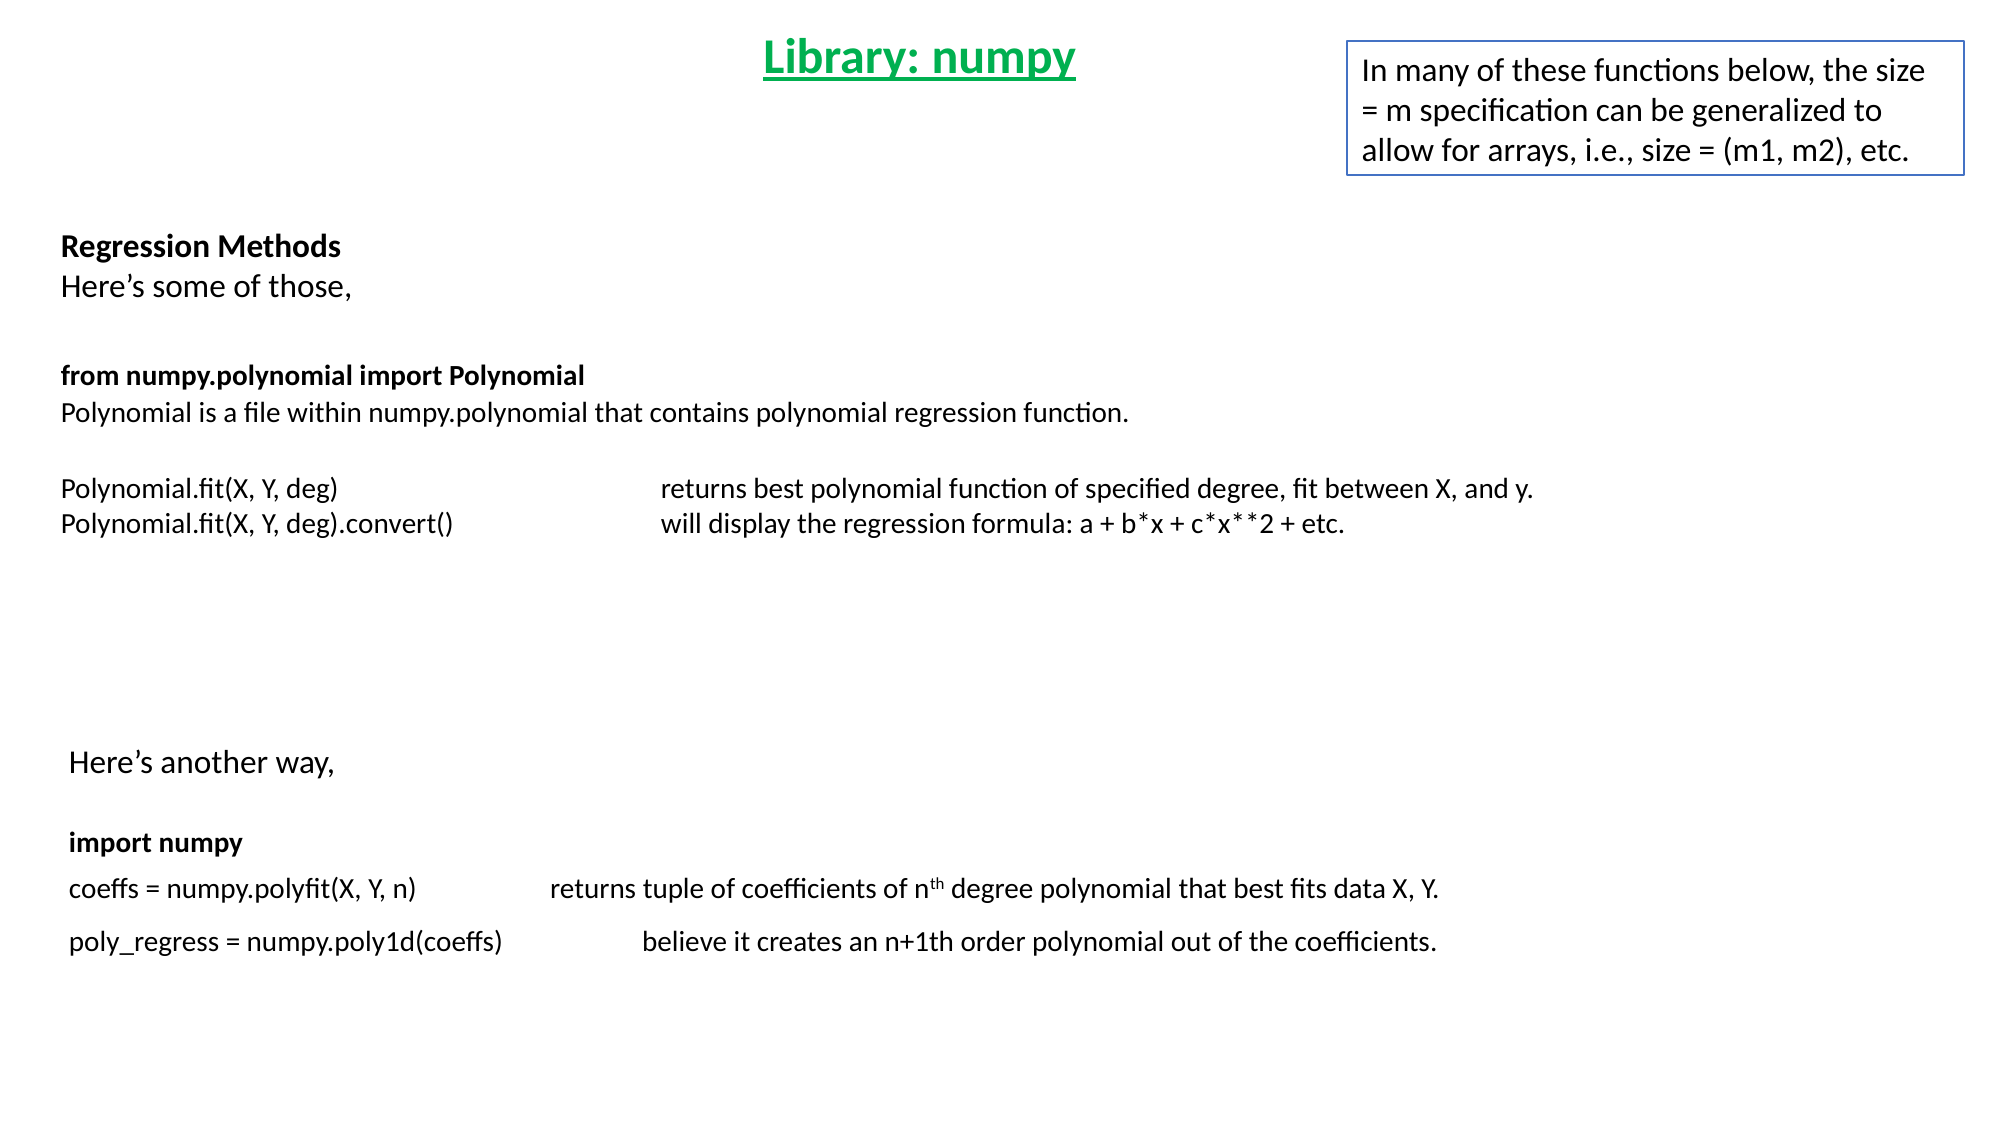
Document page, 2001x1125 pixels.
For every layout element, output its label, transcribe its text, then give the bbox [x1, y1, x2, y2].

text_box Regression Methods Here’s some of those, [46, 216, 491, 311]
text_box Library: numpy [748, 16, 1092, 92]
text_box import numpy [54, 816, 370, 866]
text_box Polynomial is a file within numpy.polynomial that contains polynomial regression function. [46, 385, 1170, 436]
text_box returns tuple of coefficients of nth degree polynomial that best fits data X, Y. [535, 861, 1536, 912]
text_box Polynomial.fit(X, Y, deg) returns best polynomial function of specified degree, fit between X, and y. Polynomial.fit(X, Y, deg).convert() will display the regression formula: a + b*x + c*x**2 + etc. [46, 461, 1965, 547]
text_box In many of these functions below, the size = m specification can be generalized to allow for arrays, i.e., size = (m1, m2), etc. [1346, 40, 1965, 176]
text_box coeffs = numpy.polyfit(X, Y, n) [54, 861, 441, 912]
text_box from numpy.polynomial import Polynomial [46, 348, 663, 385]
text_box poly_regress = numpy.poly1d(coeffs) [54, 915, 537, 965]
text_box Here’s another way, [54, 733, 403, 788]
text_box believe it creates an n+1th order polynomial out of the coefficients. [627, 915, 1627, 965]
